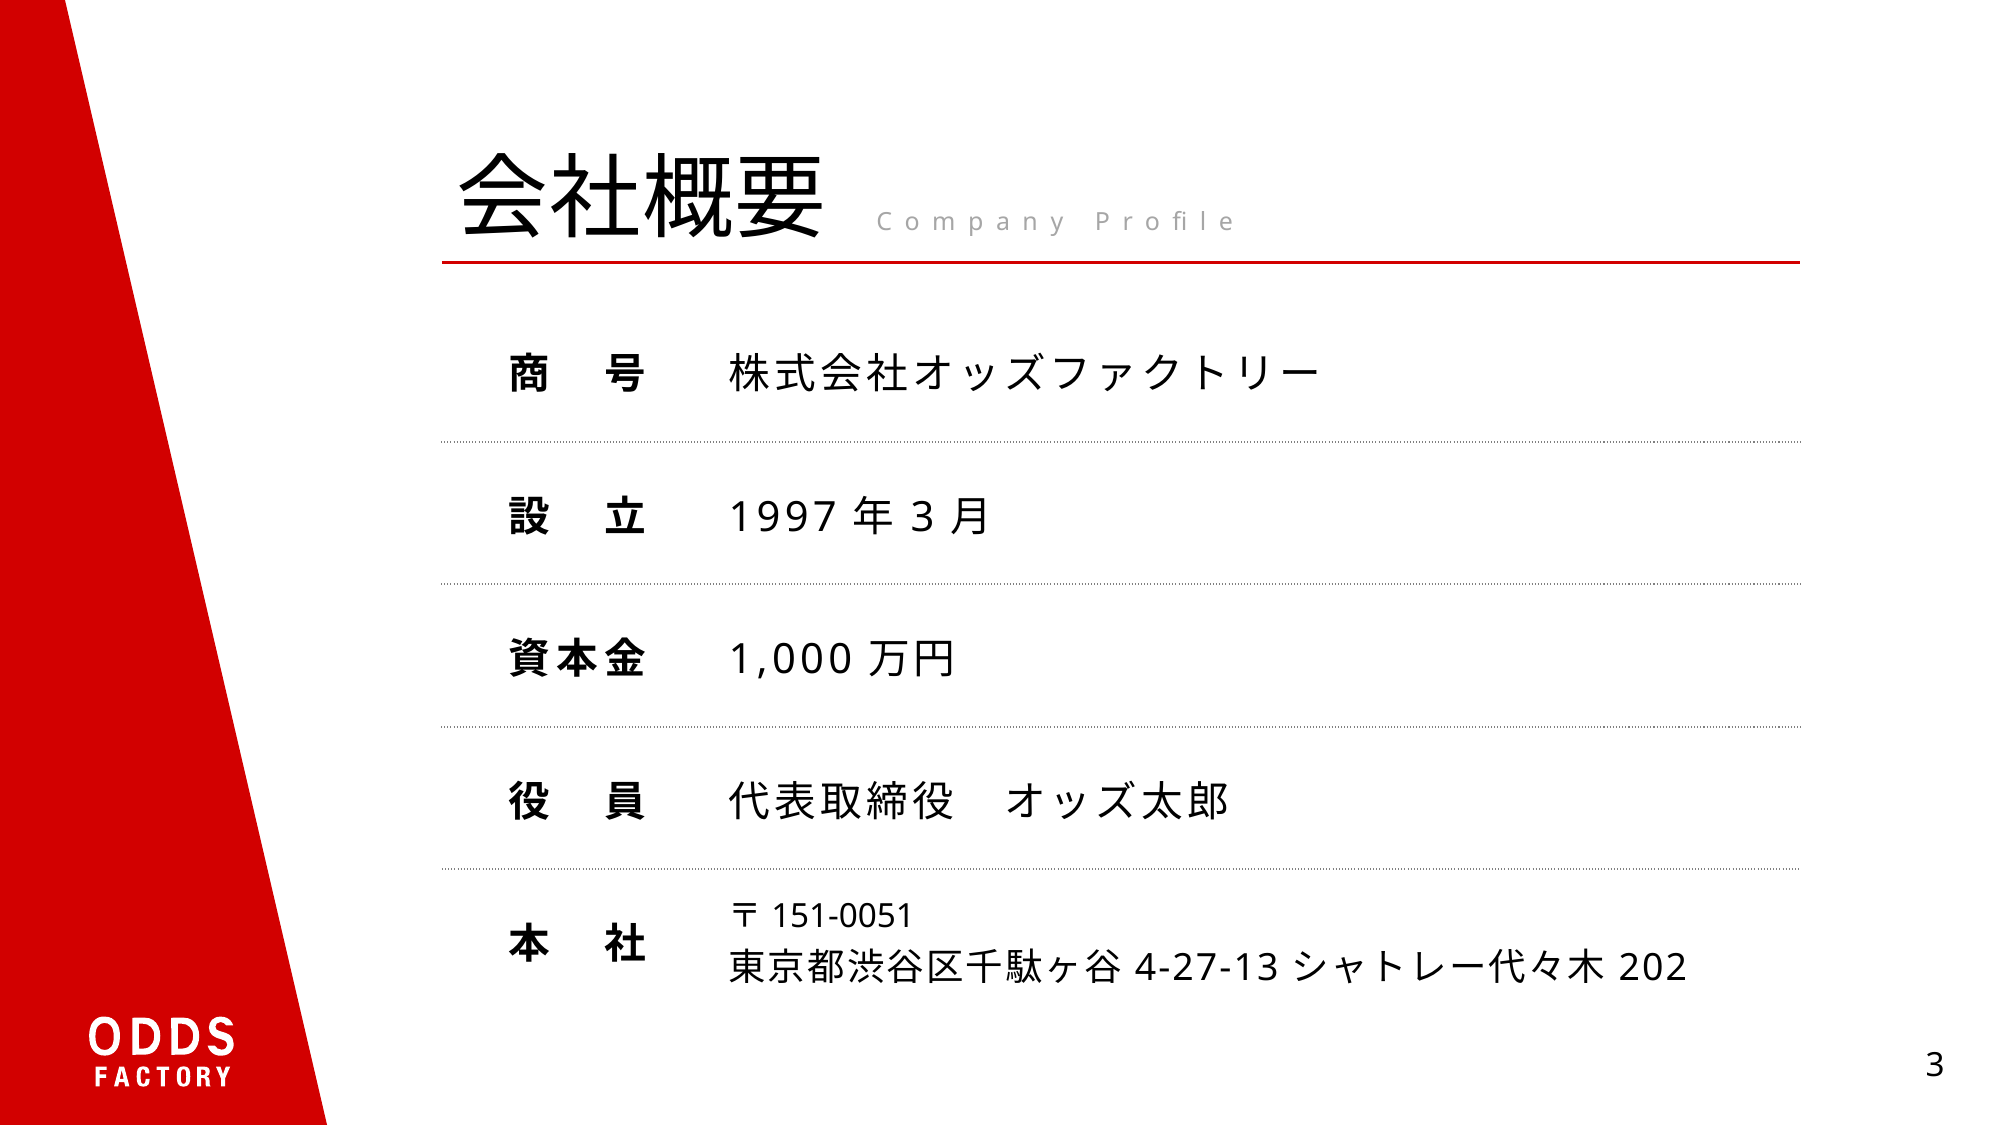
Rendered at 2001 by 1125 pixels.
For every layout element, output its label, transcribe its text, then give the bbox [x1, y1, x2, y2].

table_cell 役 員 [442, 727, 714, 869]
table_cell 代表取締役 オッズ太郎 [714, 727, 1800, 869]
table_cell 設 立 [443, 442, 713, 584]
table_header 株式会社オッズファクトリー [714, 300, 1799, 442]
table_cell 〒151-0051 東京都渋谷区千駄ヶ谷4-27-13シャトレー代々木202 [714, 869, 1800, 1011]
table_header 商 号 [443, 300, 713, 442]
table_cell 1997年3月 [714, 442, 1799, 584]
table_cell 資本金 [443, 584, 713, 727]
table_cell 1,000万円 [714, 584, 1799, 727]
title 会社概要 Company Profile [441, 59, 1801, 263]
table_cell 本 社 [442, 869, 714, 1011]
